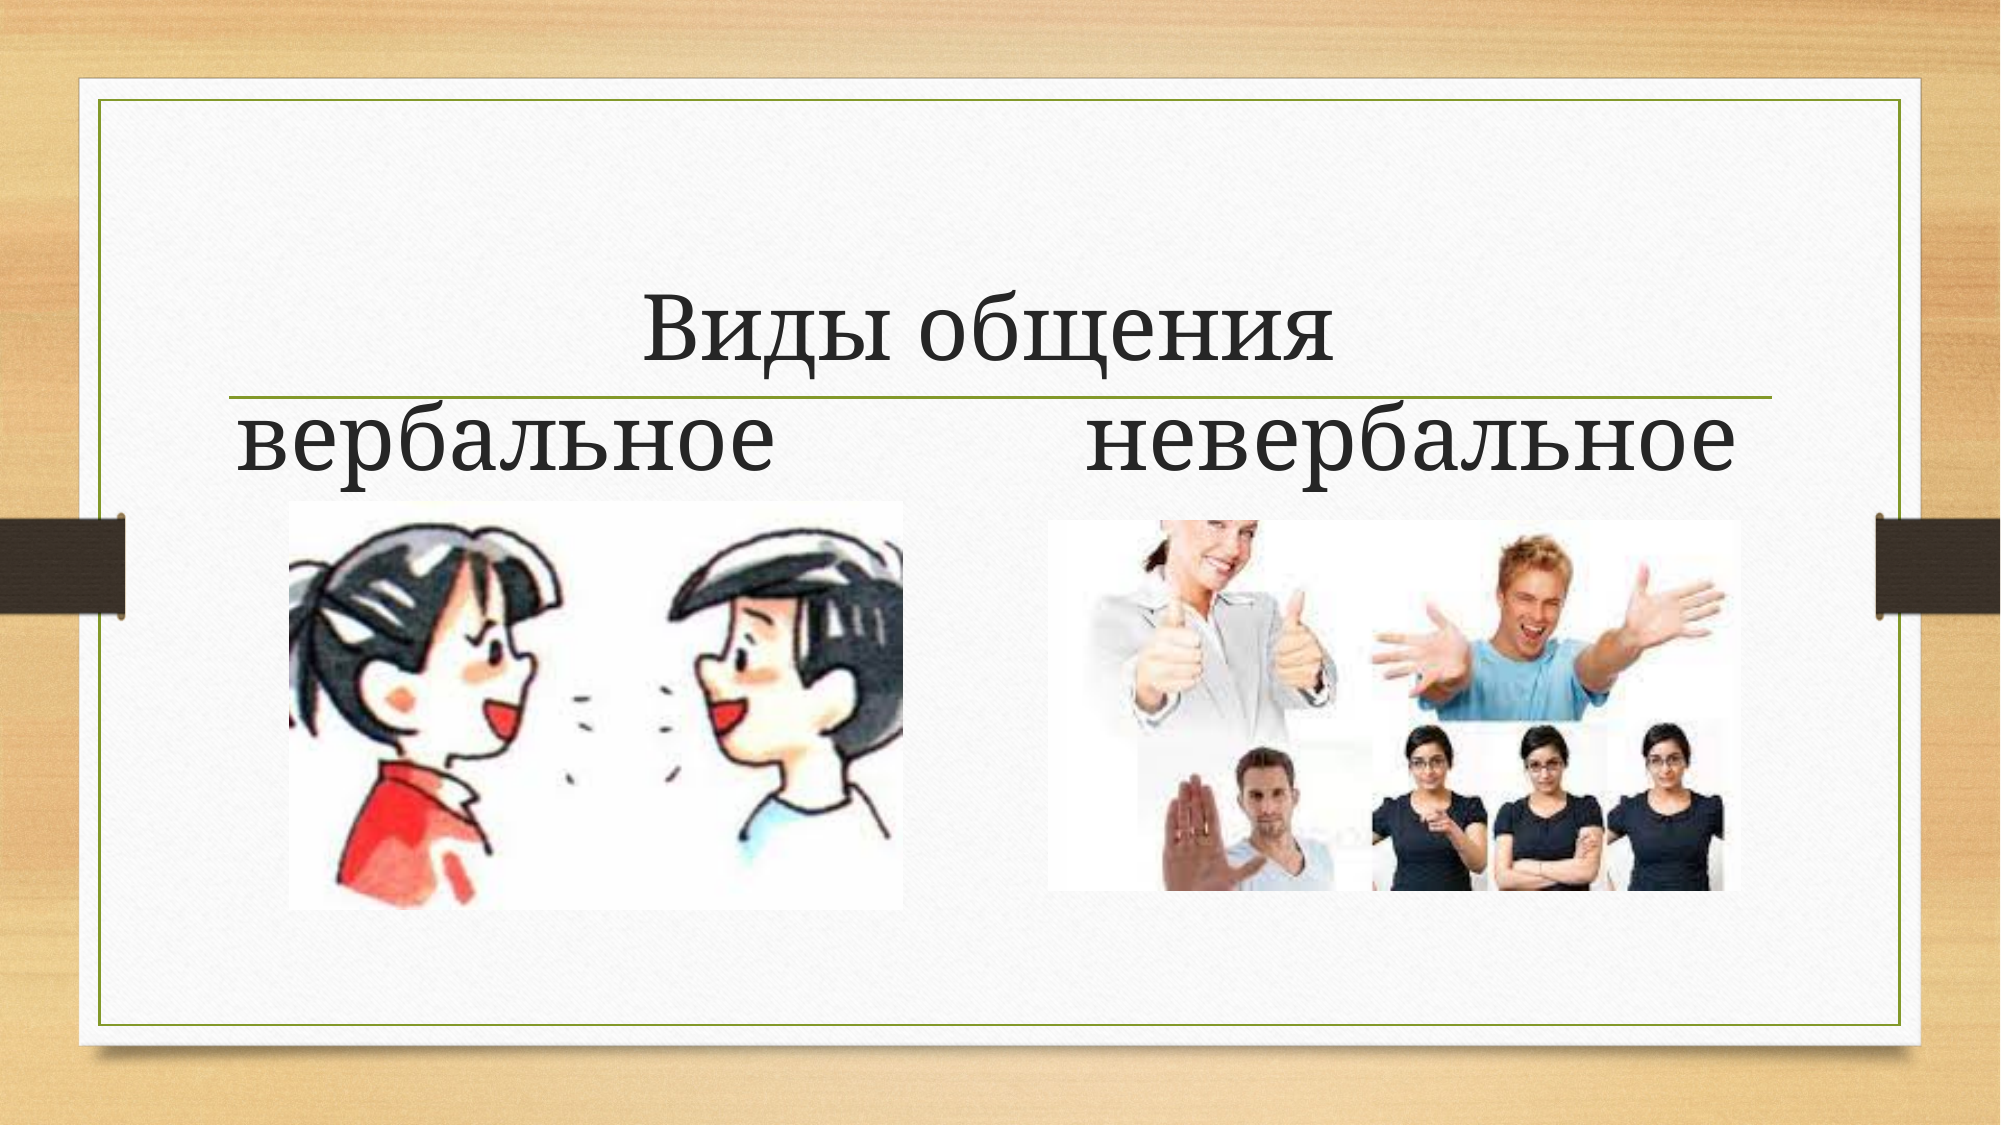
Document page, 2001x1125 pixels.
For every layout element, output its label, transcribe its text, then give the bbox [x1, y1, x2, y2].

title Виды общения вербальное невербальное [212, 161, 1788, 706]
picture [0, 0, 2001, 1125]
